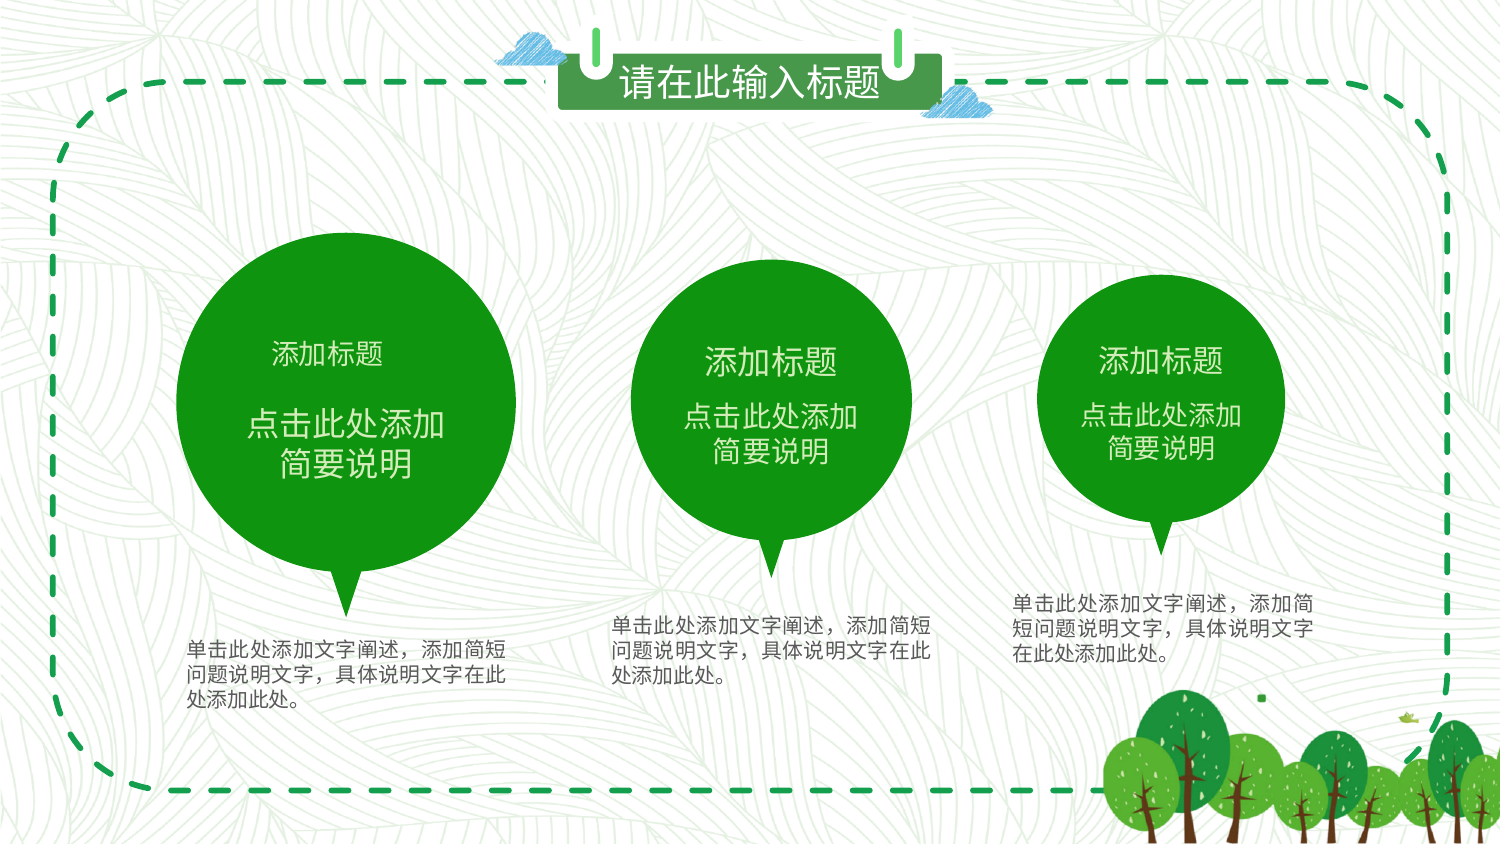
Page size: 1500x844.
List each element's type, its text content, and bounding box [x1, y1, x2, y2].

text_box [630, 259, 912, 579]
text_box 单击此处添加文字阐述，添加简短问题说明文字，具体说明文字在此处添加此处。 [171, 629, 522, 719]
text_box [176, 232, 516, 618]
text_box 单击此处添加文字阐述，添加简短问题说明文字，具体说明文字在此处添加此处。 [596, 605, 947, 696]
text_box 单击此处添加文字阐述，添加简短问题说明文字，具体说明文字在此处添加此处。 [998, 583, 1329, 674]
picture [2, 1, 1500, 844]
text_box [1037, 274, 1286, 556]
